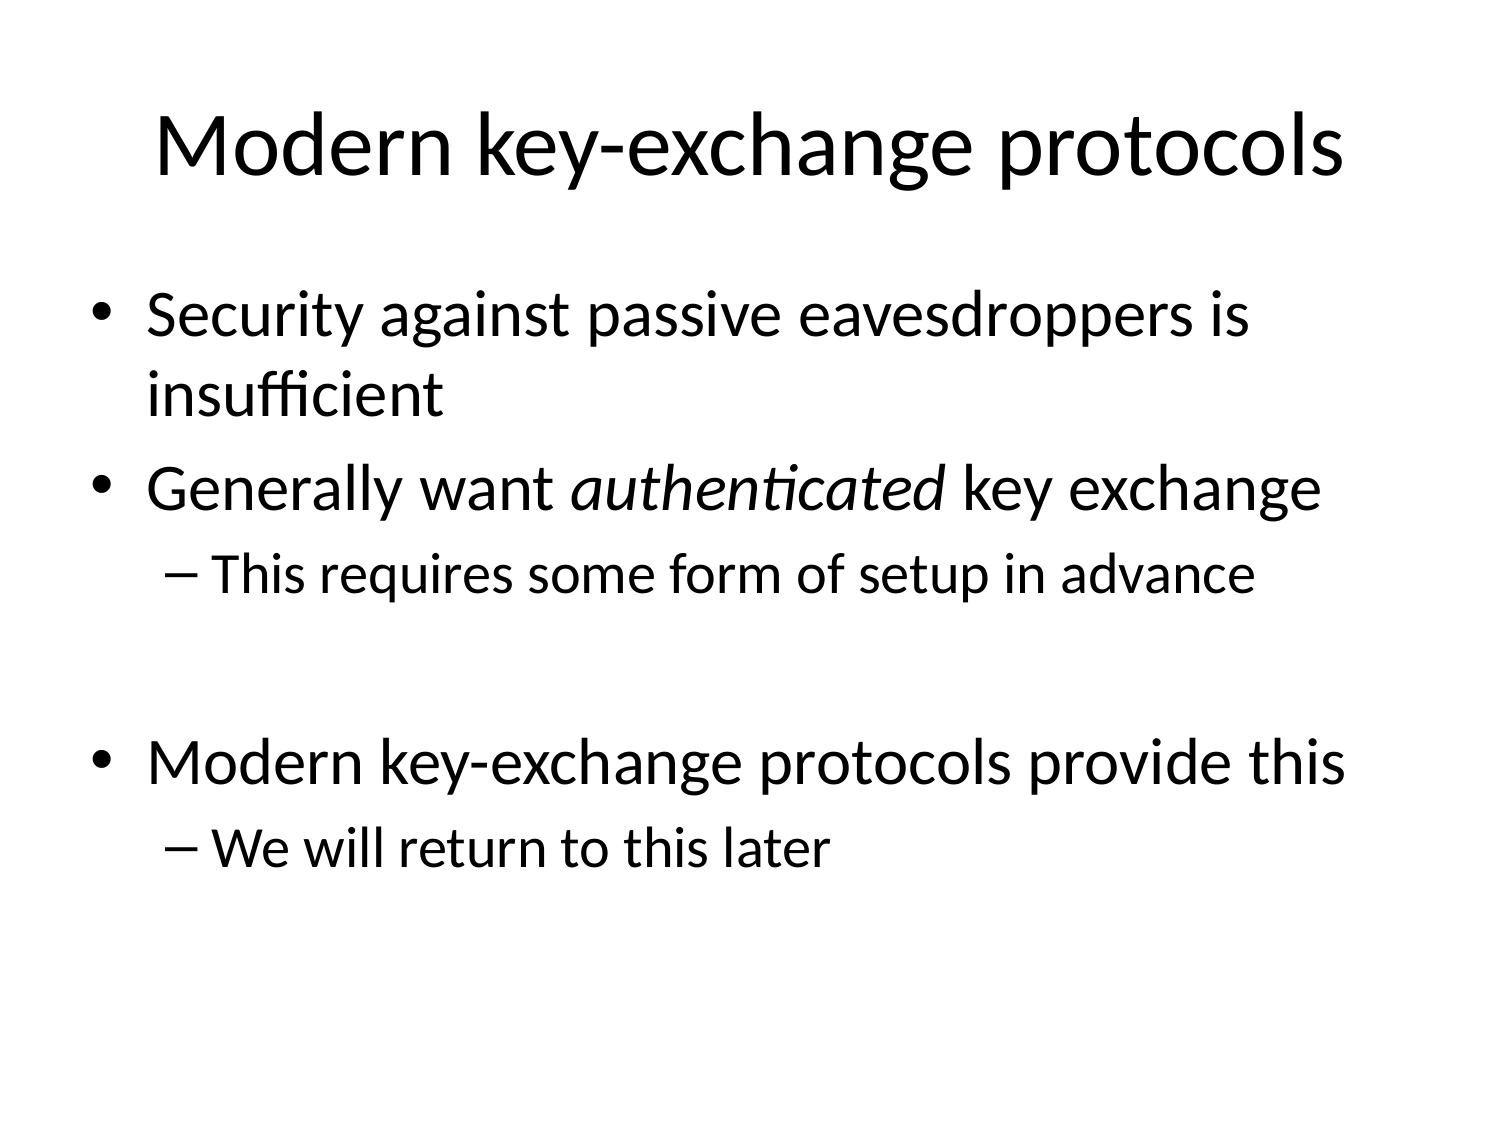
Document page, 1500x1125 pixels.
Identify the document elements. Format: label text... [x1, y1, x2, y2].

list Security against passive eavesdroppers is insufficient Generally want authenticated key exchange This requires some form of setup in advance Modern key-exchange protocols provide this We will return to this later [75, 262, 1425, 1005]
title Modern key-exchange protocols [75, 45, 1425, 233]
